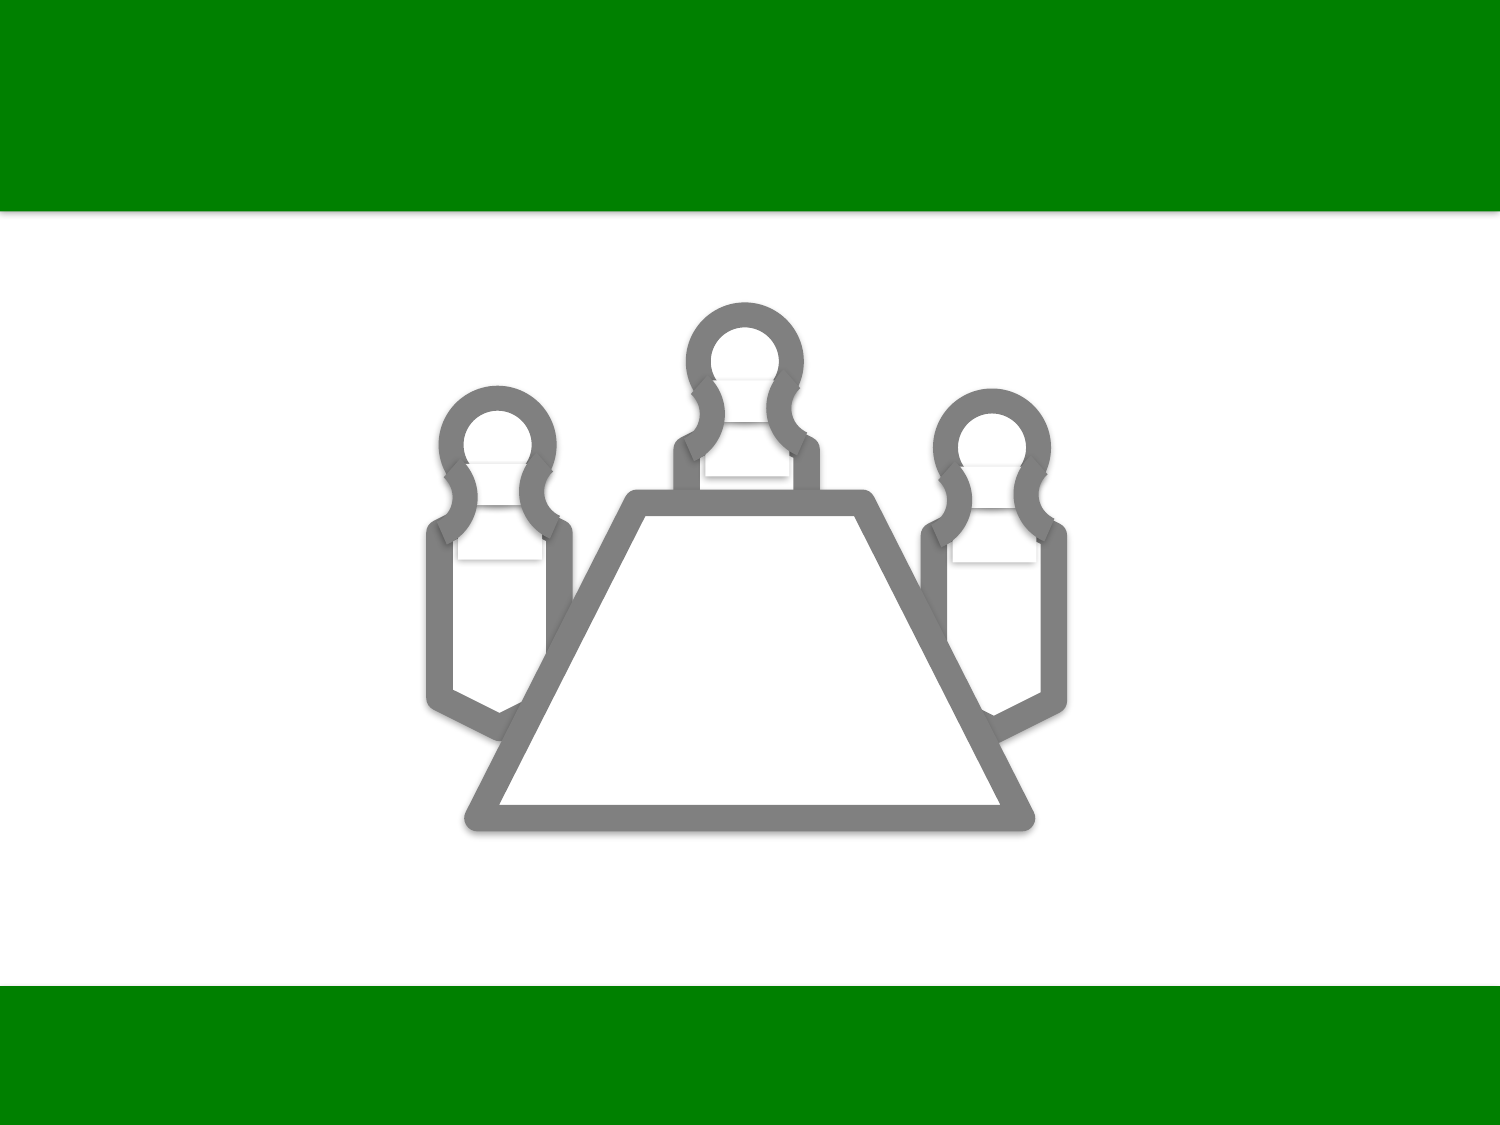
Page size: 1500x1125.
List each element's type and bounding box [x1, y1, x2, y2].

text_box [374, 314, 1118, 819]
